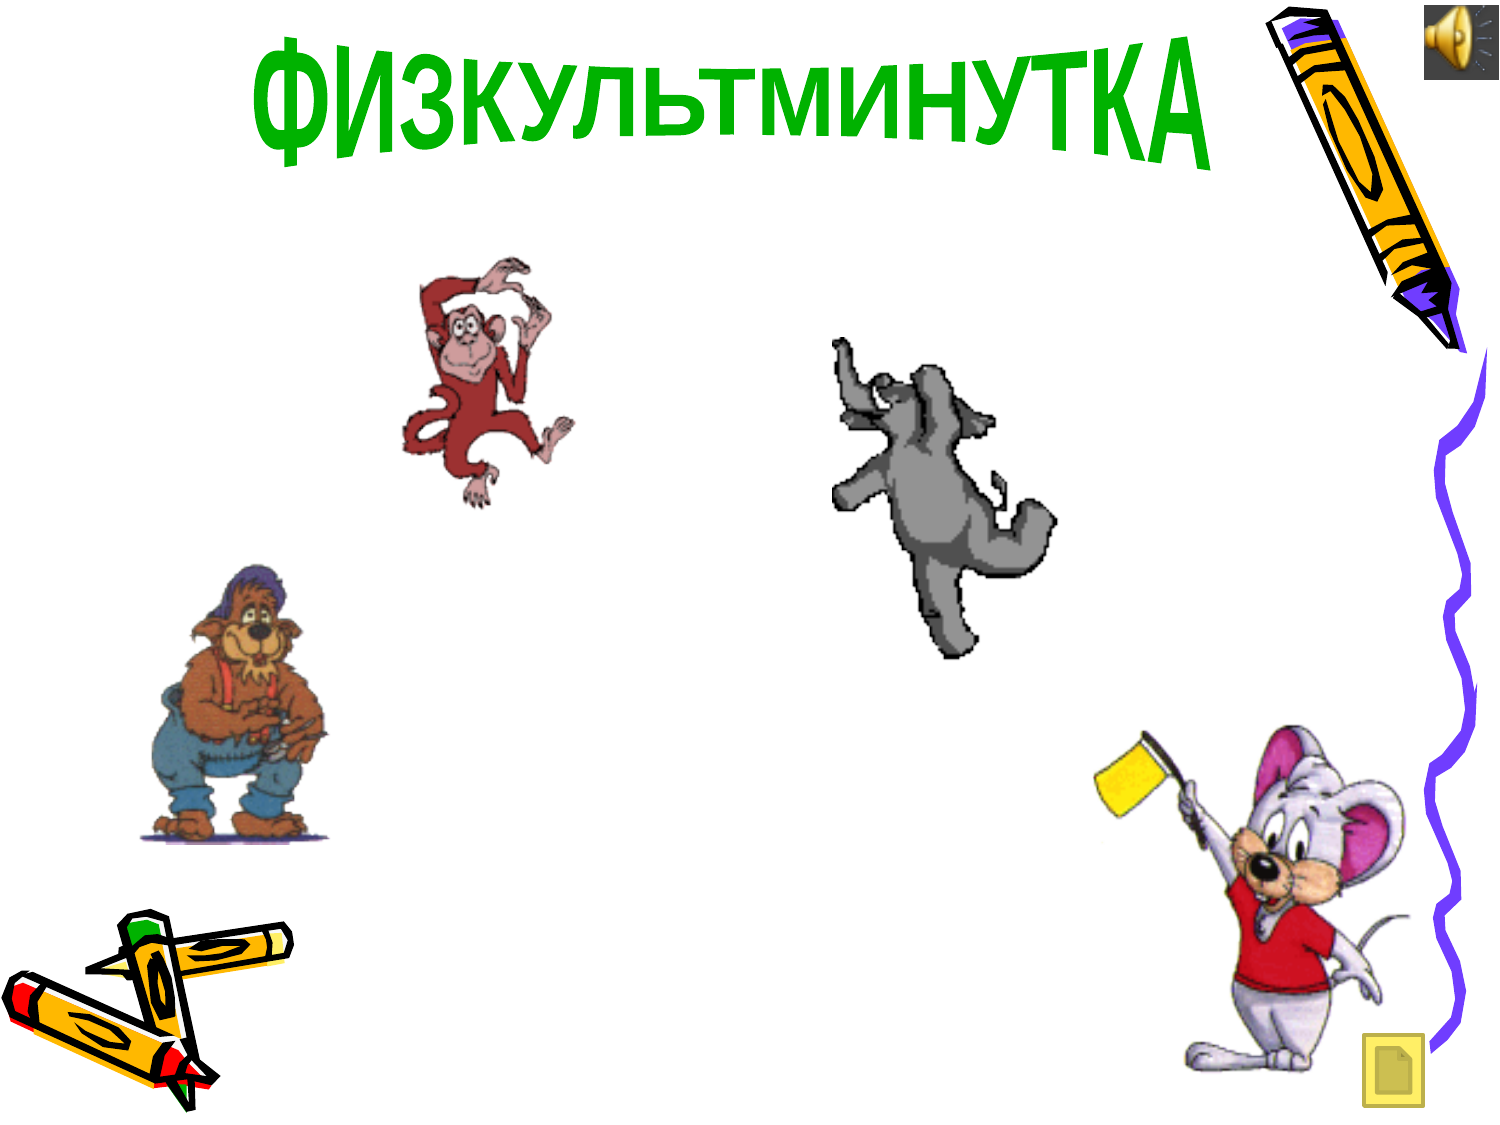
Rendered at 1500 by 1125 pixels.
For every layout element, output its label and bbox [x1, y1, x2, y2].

picture [111, 562, 367, 845]
picture [832, 337, 1070, 670]
picture [1422, 3, 1500, 82]
picture [1092, 703, 1442, 1083]
text_box [1362, 1091, 1425, 1108]
picture [371, 243, 620, 516]
